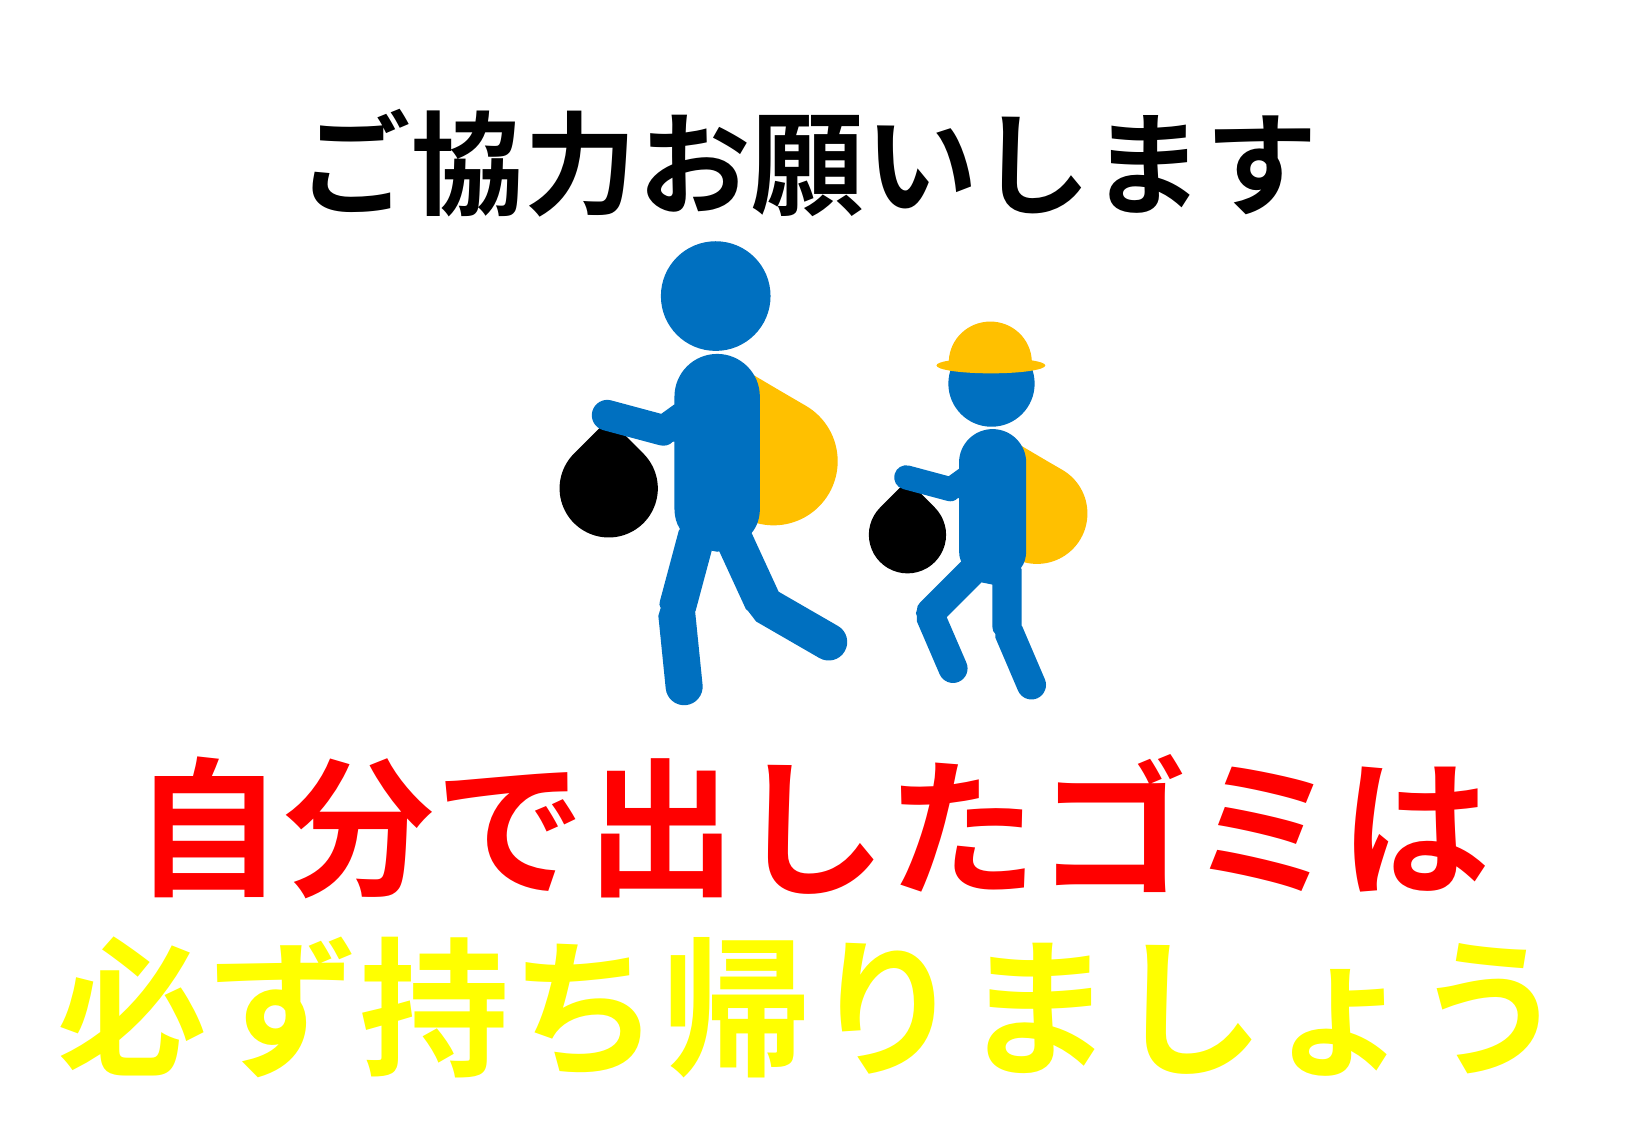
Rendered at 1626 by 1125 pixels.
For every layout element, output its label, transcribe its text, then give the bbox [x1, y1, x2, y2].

text_box ご協力お願いします [0, 86, 1625, 237]
text_box 自分で出したゴミは 必ず持ち帰りましょう [0, 727, 1625, 1102]
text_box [559, 240, 1088, 706]
